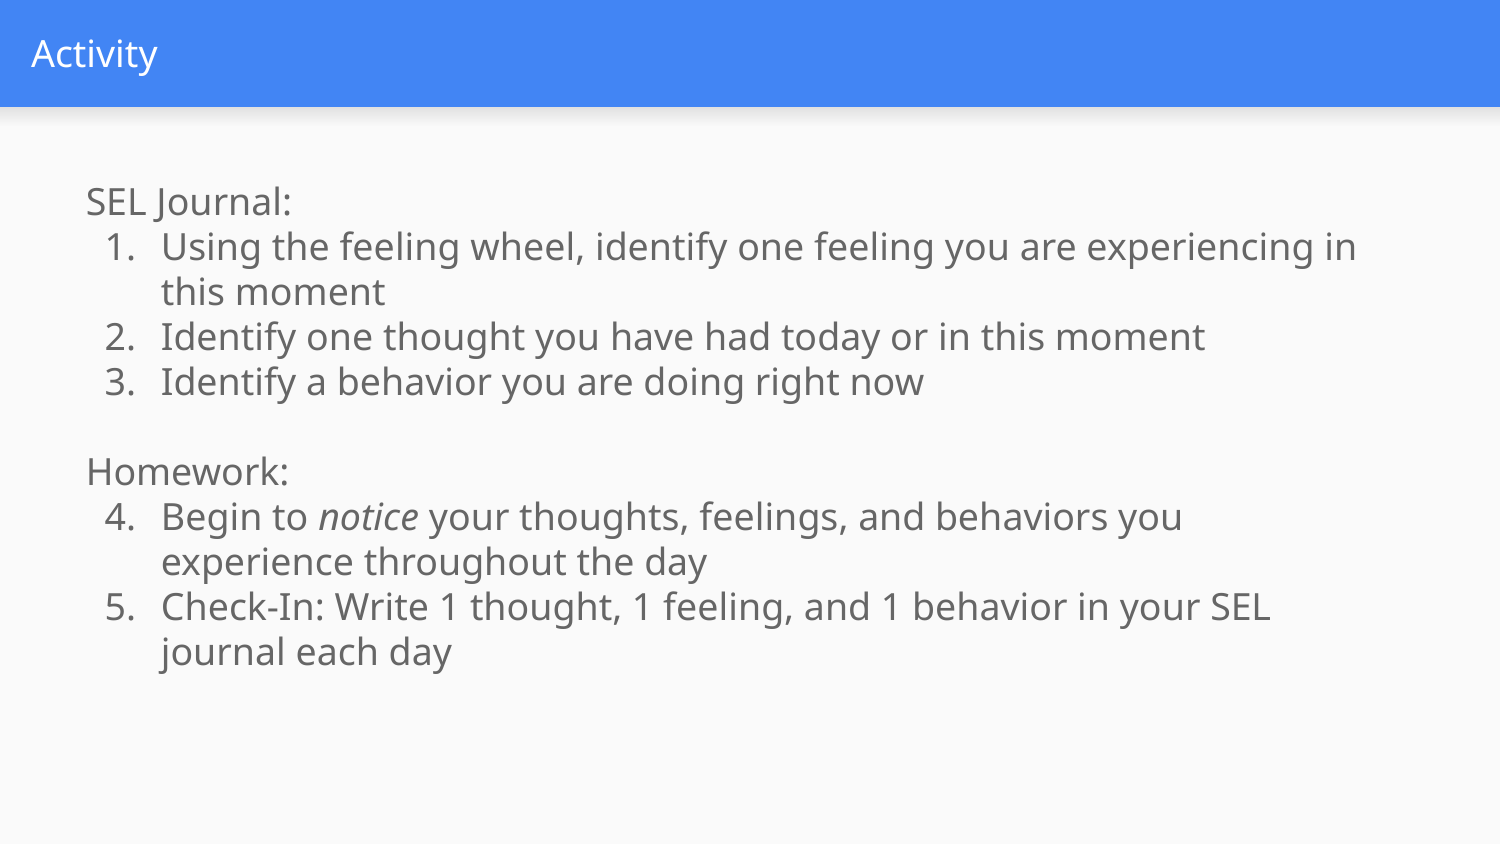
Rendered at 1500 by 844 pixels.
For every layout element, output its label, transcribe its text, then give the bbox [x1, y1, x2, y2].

text_box SEL Journal: Using the feeling wheel, identify one feeling you are experiencing in this moment Identify one thought you have had today or in this moment Identify a behavior you are doing right now Homework: Begin to notice your thoughts, feelings, and behaviors you experience throughout the day Check-In: Write 1 thought, 1 feeling, and 1 behavior in your SEL journal each day [70, 162, 1392, 688]
title Activity [16, 2, 1464, 102]
